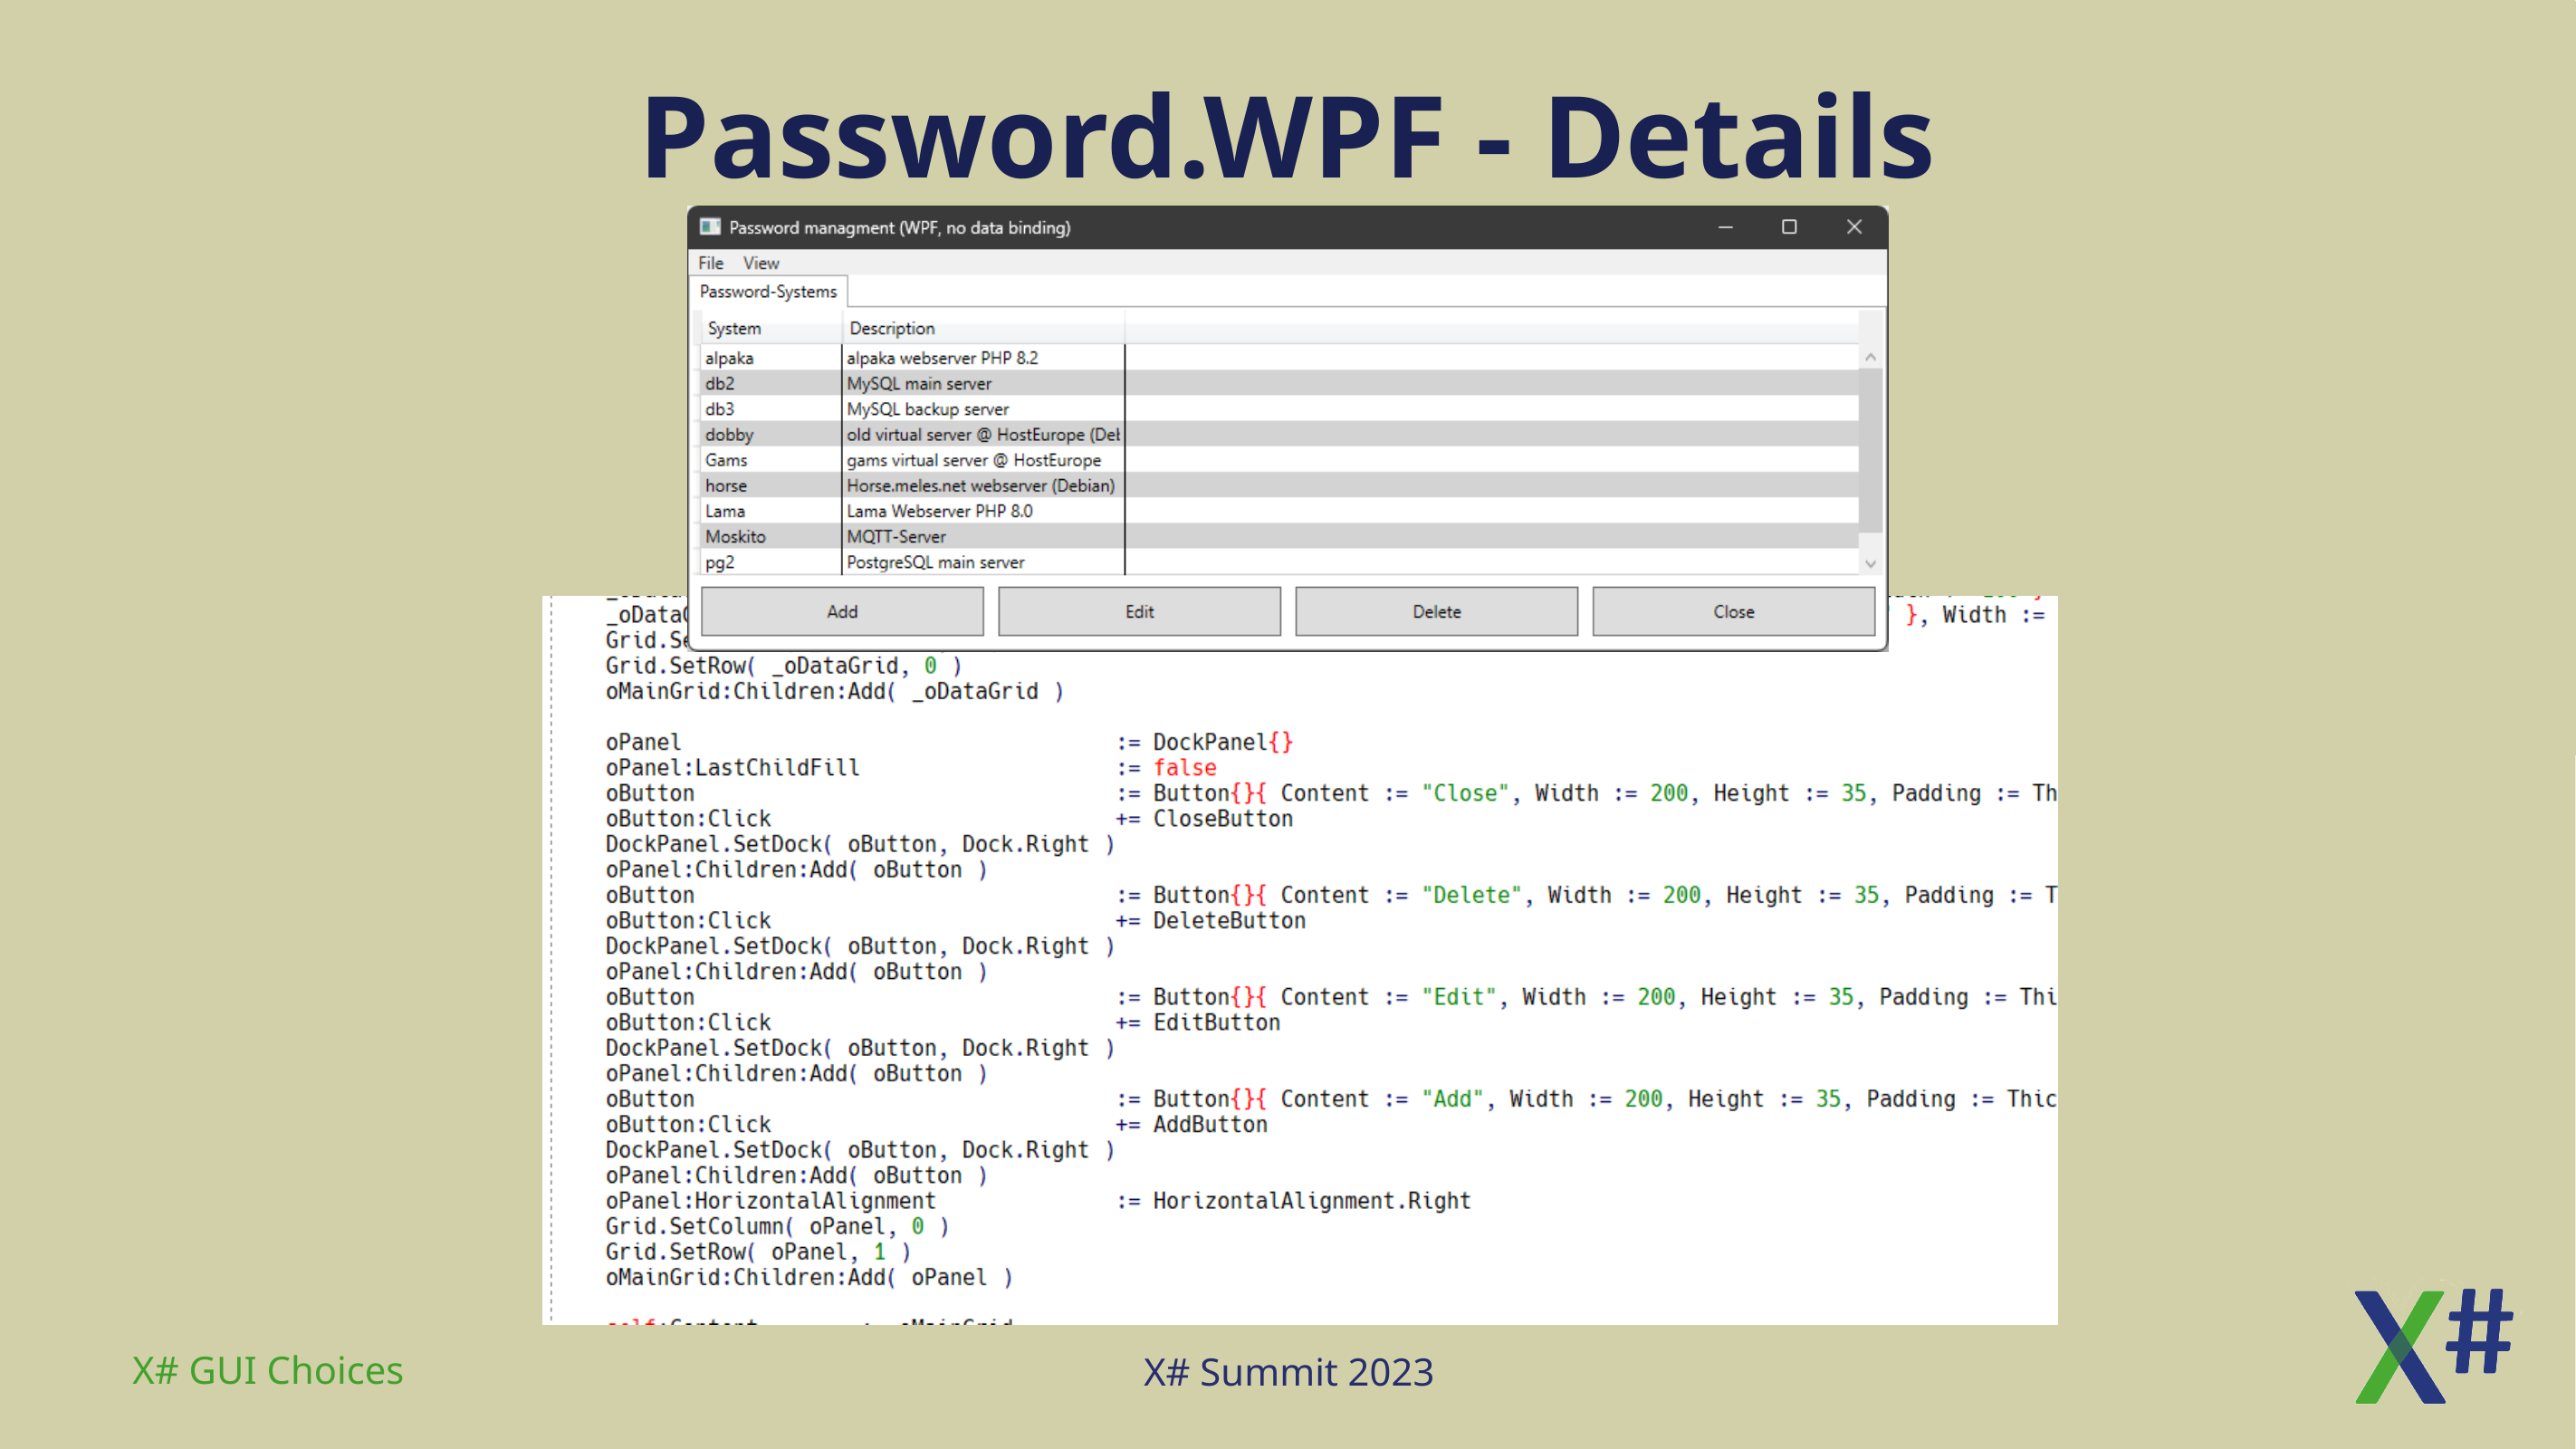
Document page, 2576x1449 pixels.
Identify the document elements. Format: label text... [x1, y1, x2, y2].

picture [2335, 1267, 2536, 1425]
title Password.WPF - Details [129, 58, 2447, 211]
picture [541, 205, 2058, 1325]
